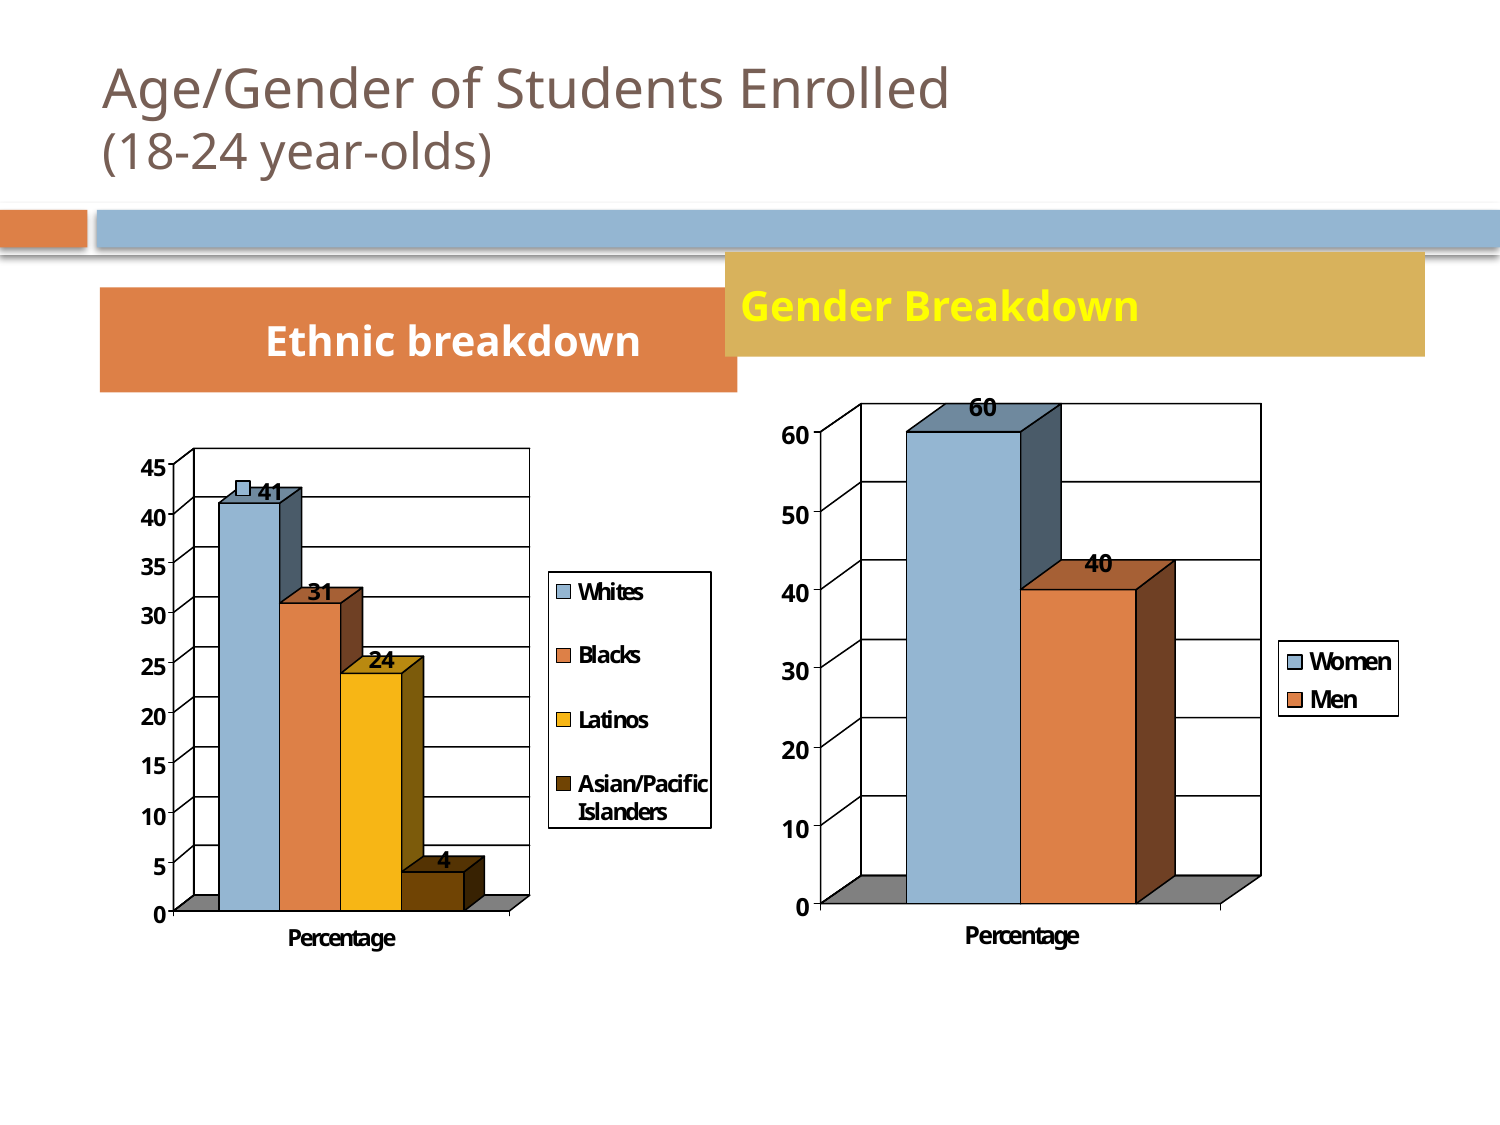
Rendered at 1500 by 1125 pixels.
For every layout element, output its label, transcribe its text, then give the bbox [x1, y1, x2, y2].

title Age/Gender of Students Enrolled (18-24 year-olds) [87, 44, 1426, 188]
list Ethnic breakdown [99, 287, 738, 393]
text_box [110, 412, 727, 988]
list Source: NCES, Digest of Education Statistics, 2005 [724, 356, 1463, 1006]
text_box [751, 368, 1415, 990]
list Gender Breakdown [724, 251, 1426, 357]
